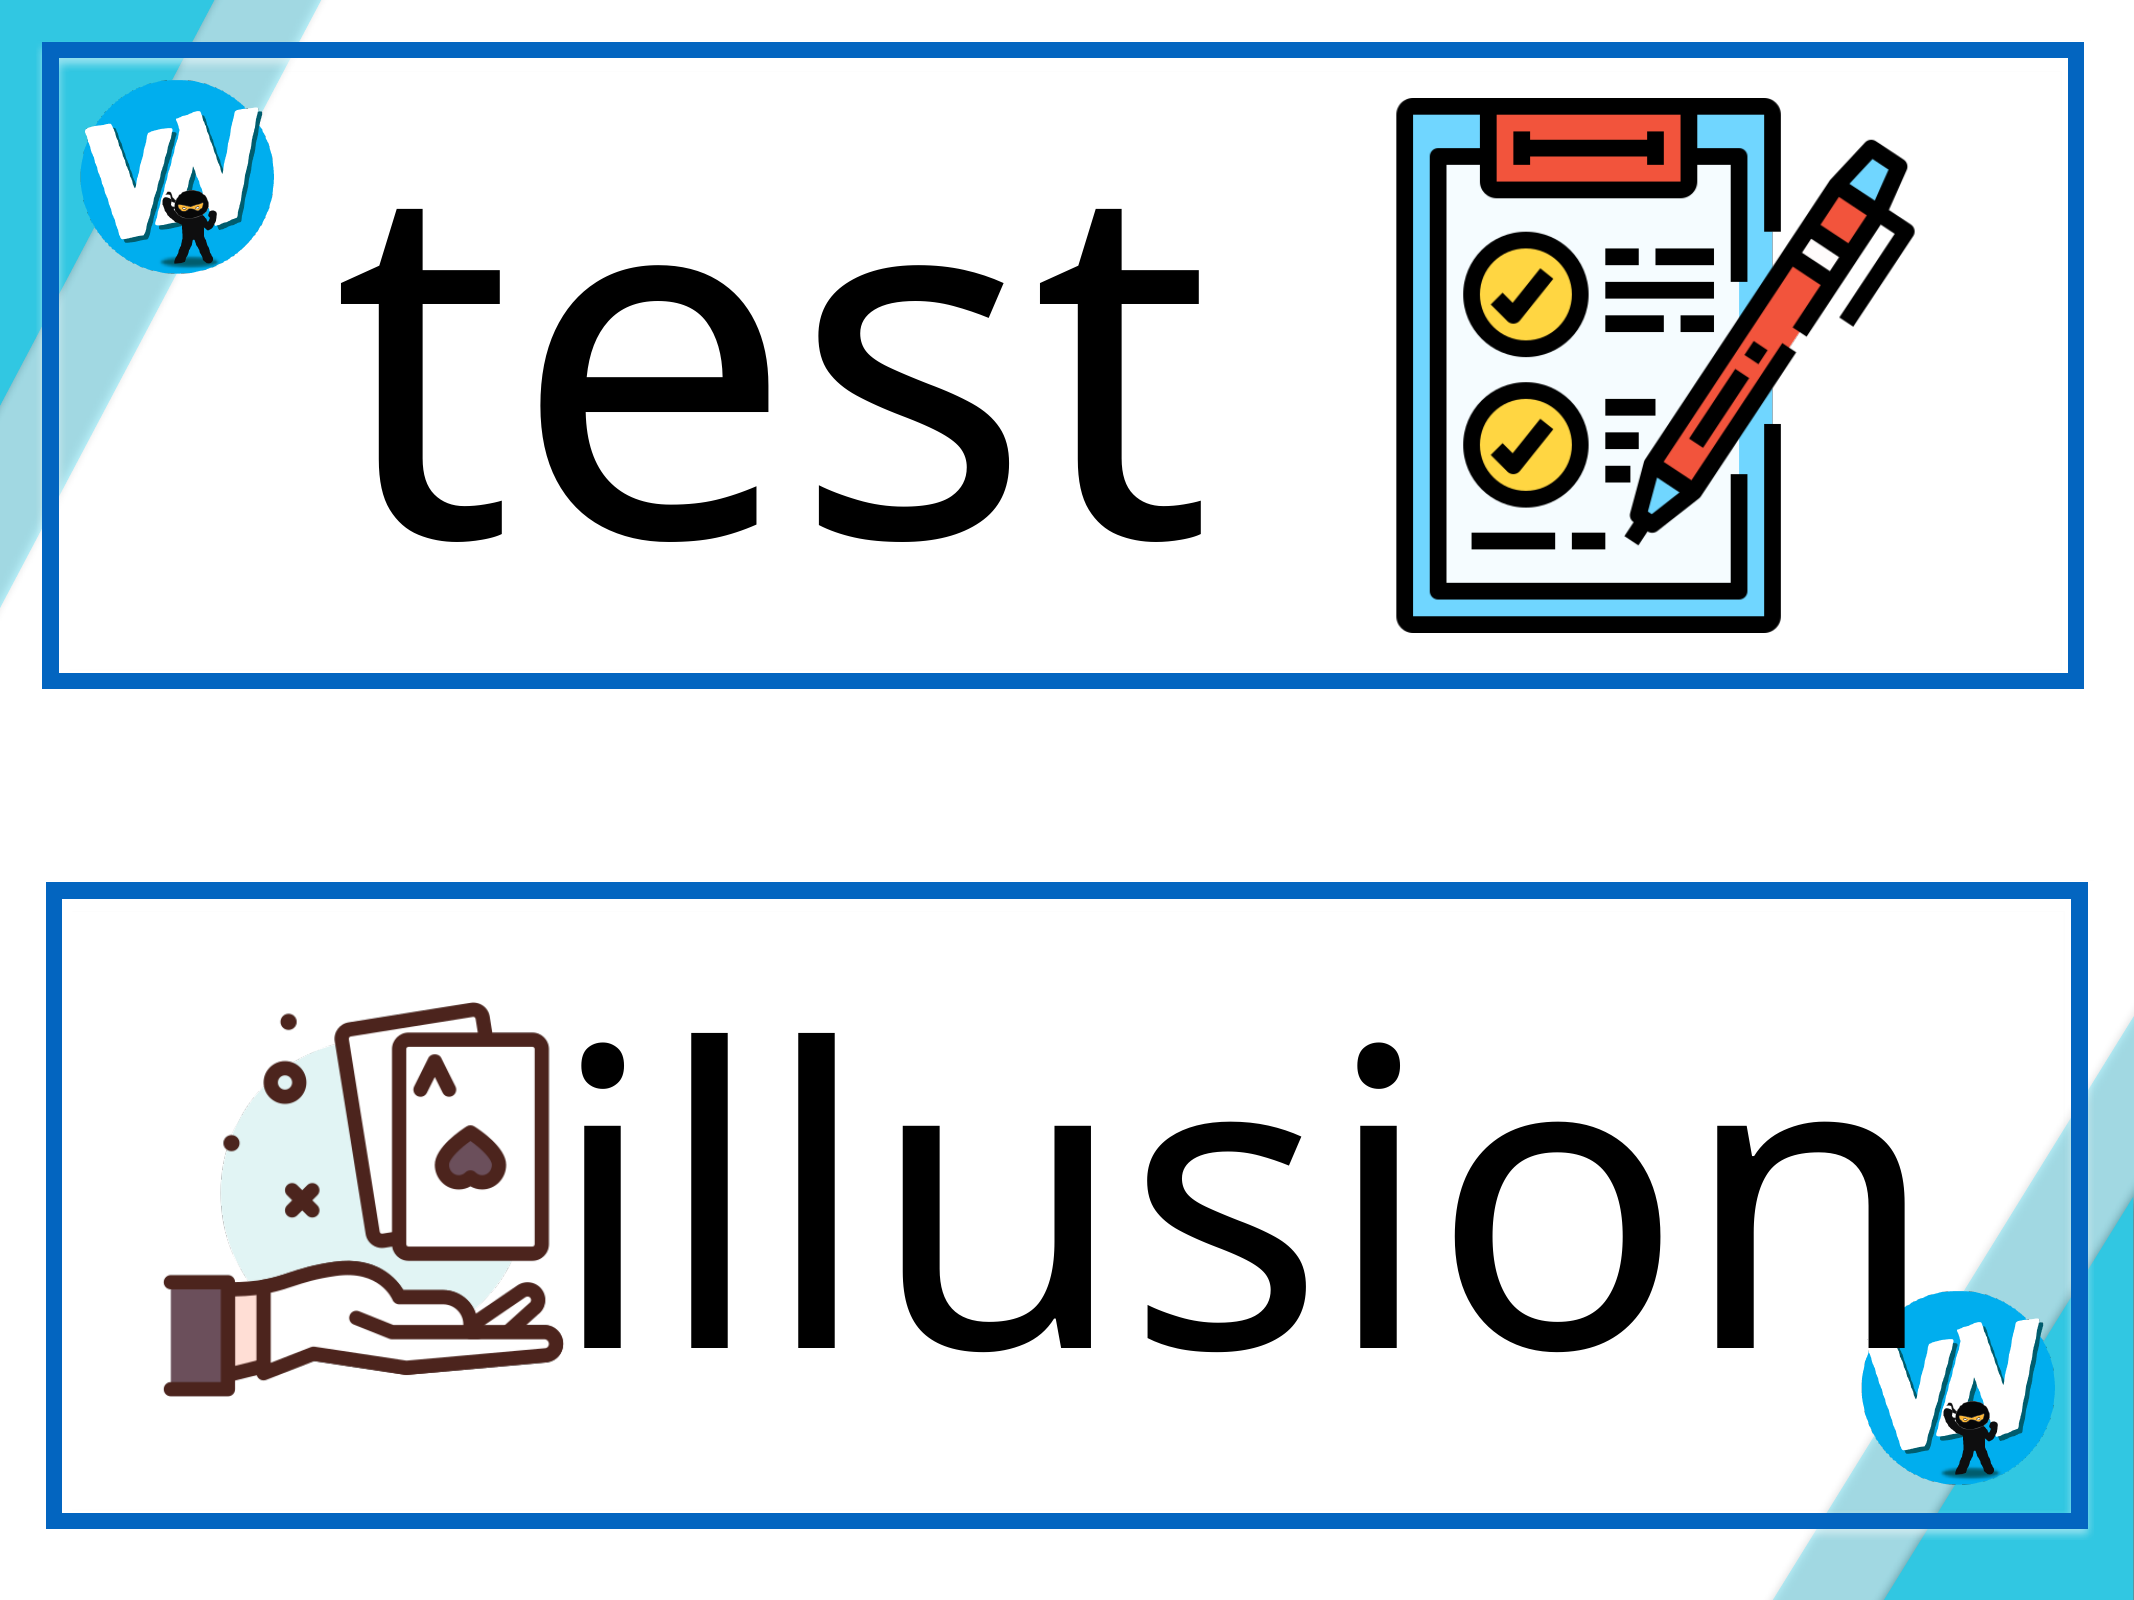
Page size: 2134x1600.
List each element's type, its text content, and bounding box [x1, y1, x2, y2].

text_box [86, 50, 2076, 681]
text_box test [324, 31, 1221, 646]
picture [1837, 1288, 2080, 1488]
picture [96, 932, 631, 1467]
picture [57, 77, 299, 278]
text_box illusion [628, 925, 1956, 1440]
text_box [0, 0, 78, 1544]
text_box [1963, 235, 2134, 1600]
picture [1388, 98, 1923, 633]
text_box [86, 890, 1956, 1522]
